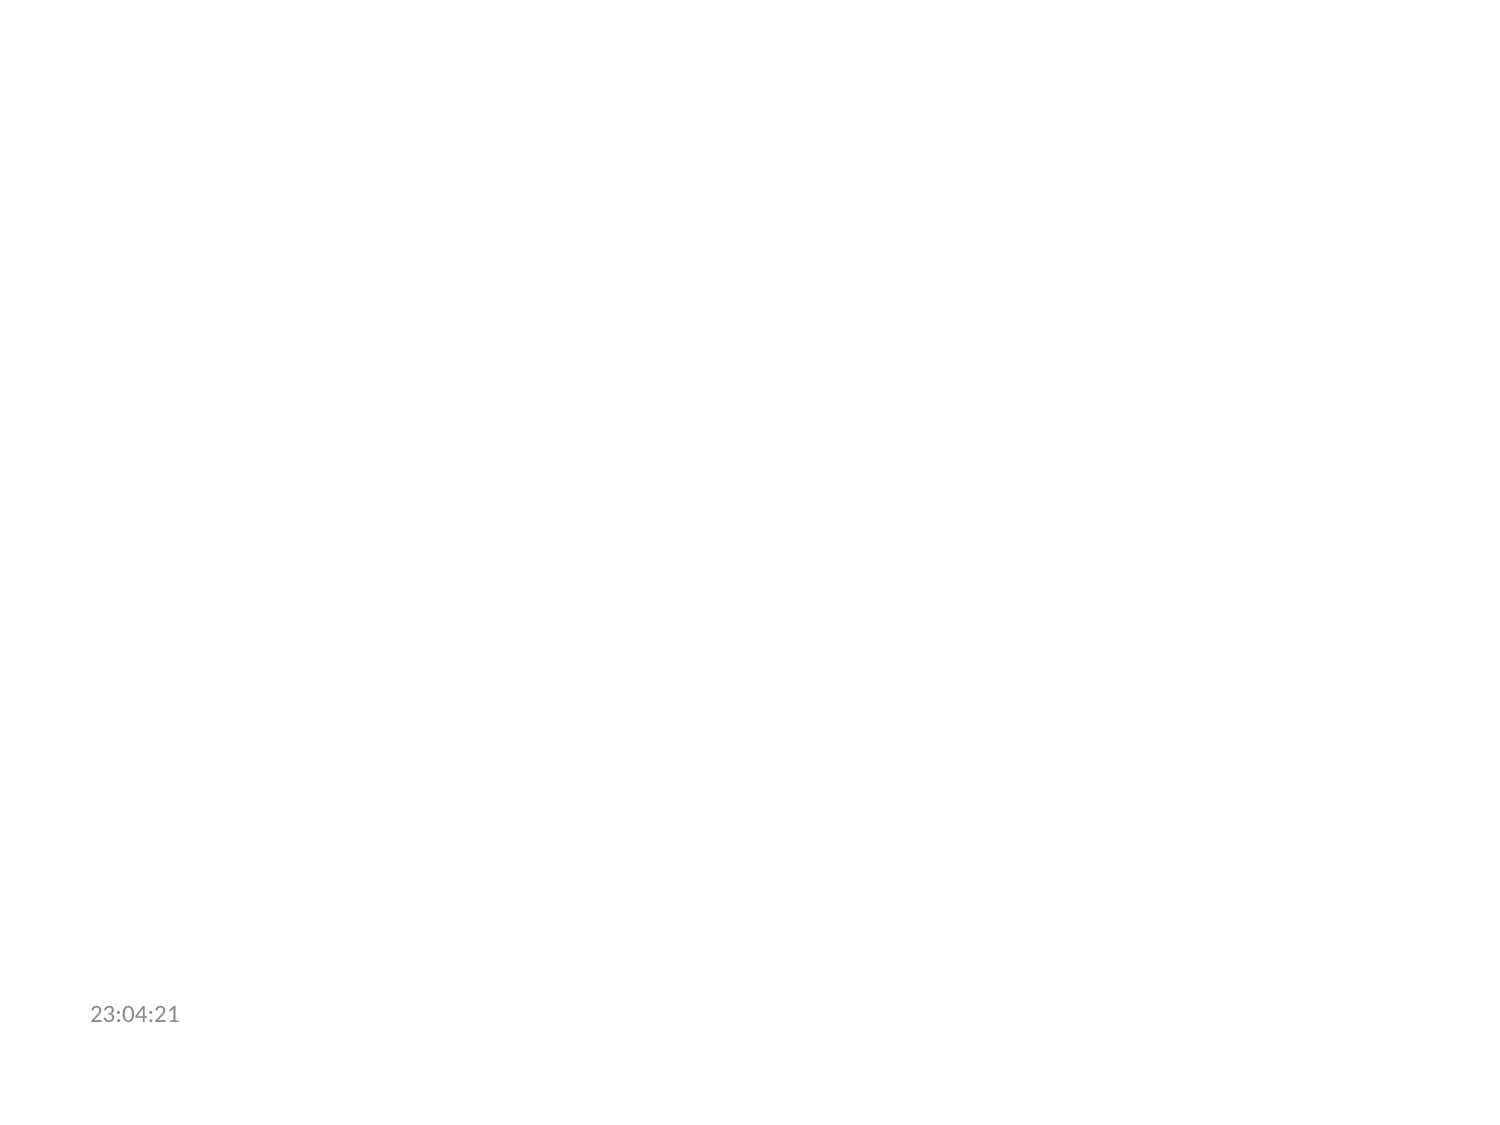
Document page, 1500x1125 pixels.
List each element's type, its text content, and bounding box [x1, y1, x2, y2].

text_box 15:35:09 [75, 982, 425, 1043]
